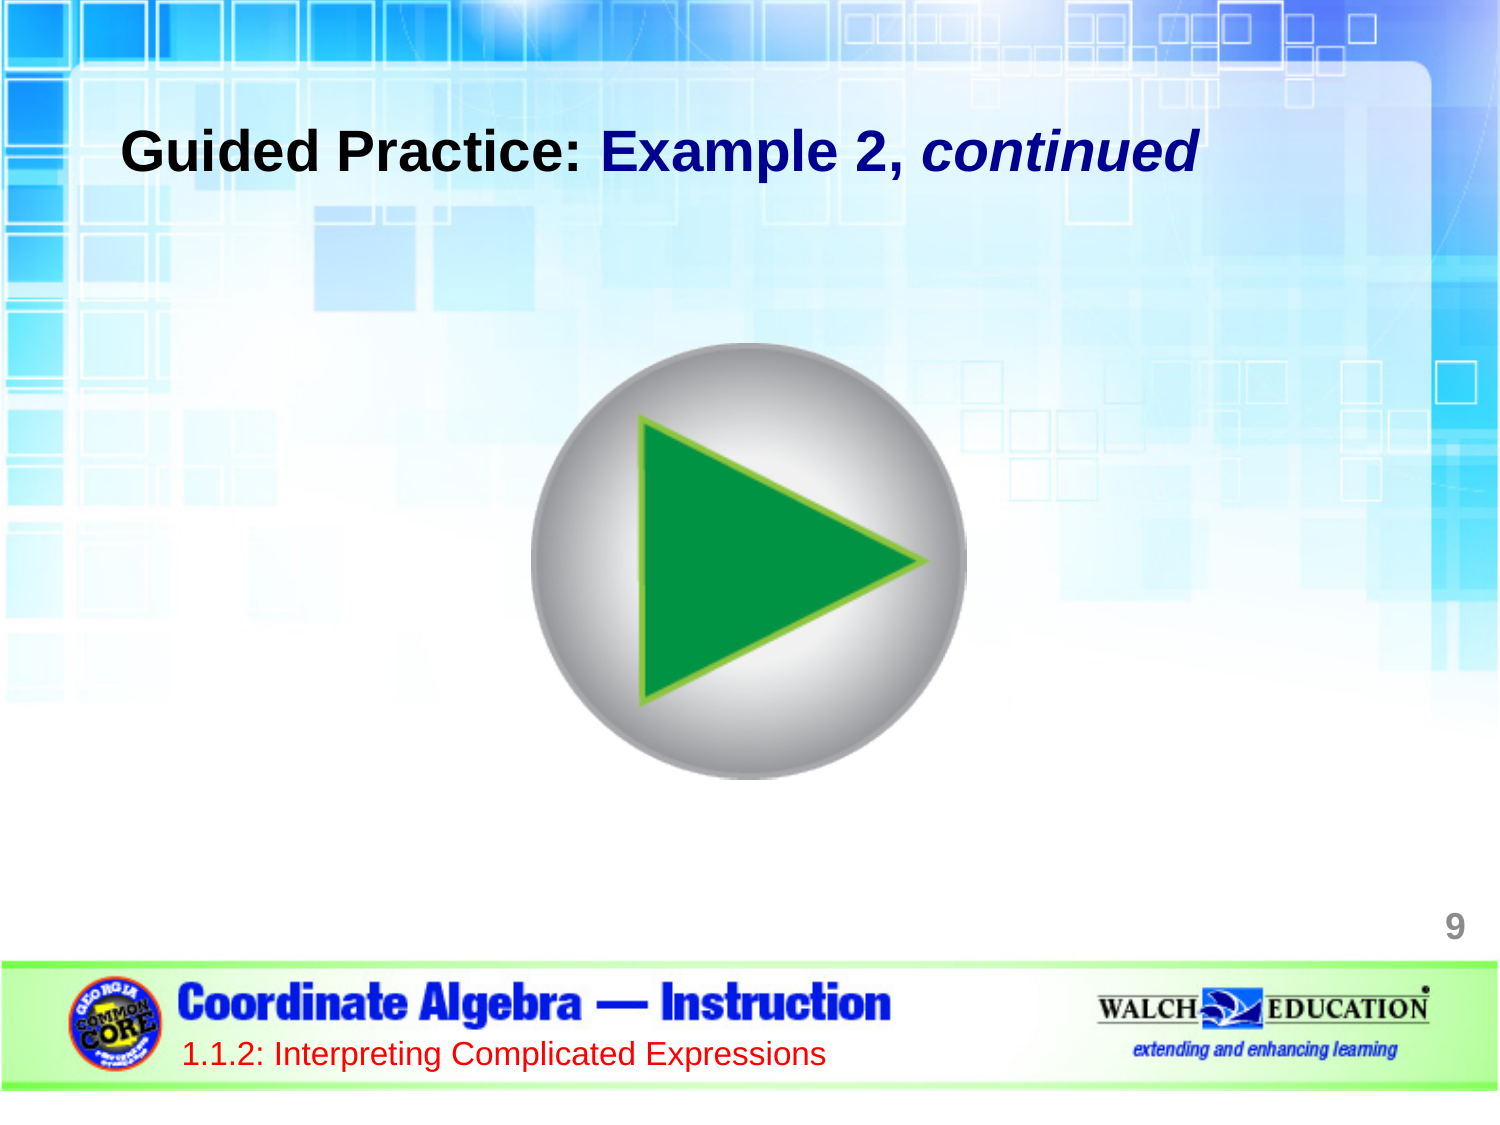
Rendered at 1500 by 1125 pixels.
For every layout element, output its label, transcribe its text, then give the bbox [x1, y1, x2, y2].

slide_number 9 [1361, 901, 1481, 949]
subtitle Guided Practice: Example 2, continued [105, 105, 1394, 925]
picture [1, 0, 1500, 1091]
list 1.1.2: Interpreting Complicated Expressions [166, 1024, 1074, 1069]
